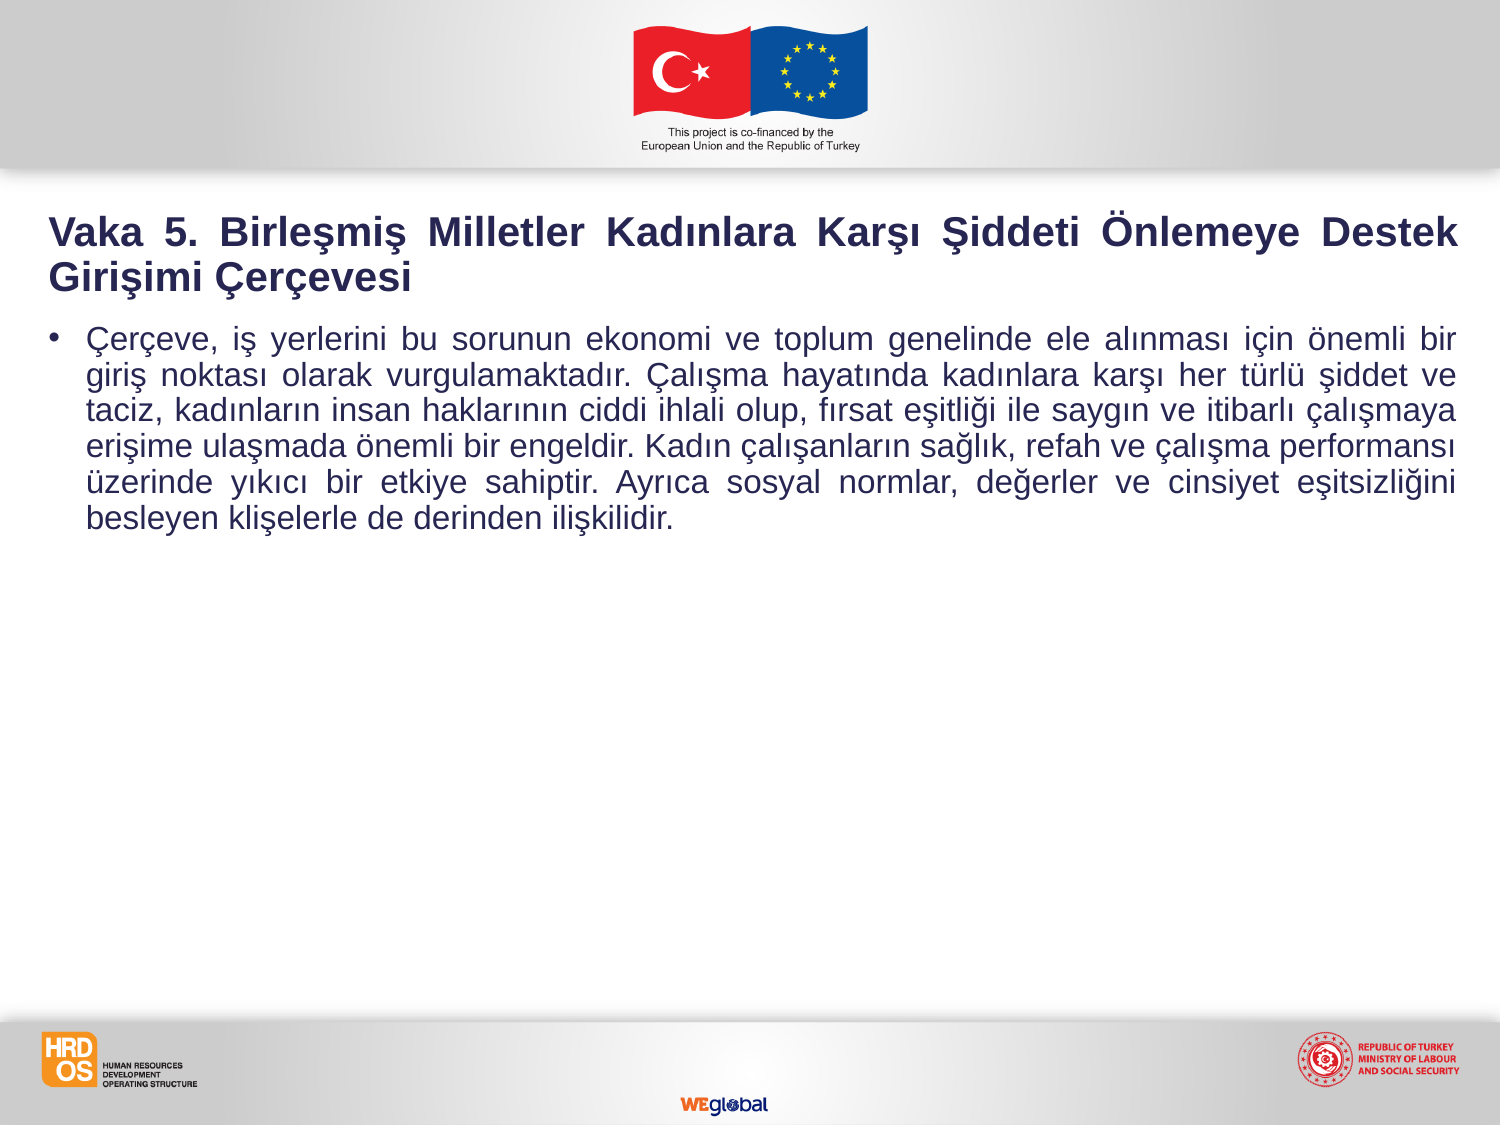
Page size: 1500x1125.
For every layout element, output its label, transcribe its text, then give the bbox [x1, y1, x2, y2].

list Vaka 5. Birleşmiş Milletler Kadınlara Karşı Şiddeti Önlemeye Destek Girişimi Çerçevesi Çerçeve, iş yerlerini bu sorunun ekonomi ve toplum genelinde ele alınması için önemli bir giriş noktası olarak vurgulamaktadır. Çalışma hayatında kadınlara karşı her türlü şiddet ve taciz, kadınların insan haklarının ciddi ihlali olup, fırsat eşitliği ile saygın ve itibarlı çalışmaya erişime ulaşmada önemli bir engeldir. Kadın çalışanların sağlık, refah ve çalışma performansı üzerinde yıkıcı bir etkiye sahiptir. Ayrıca sosyal normlar, değerler ve cinsiyet eşitsizliğini besleyen klişelerle de derinden ilişkilidir. [33, 203, 1475, 979]
picture [0, 0, 1500, 1125]
